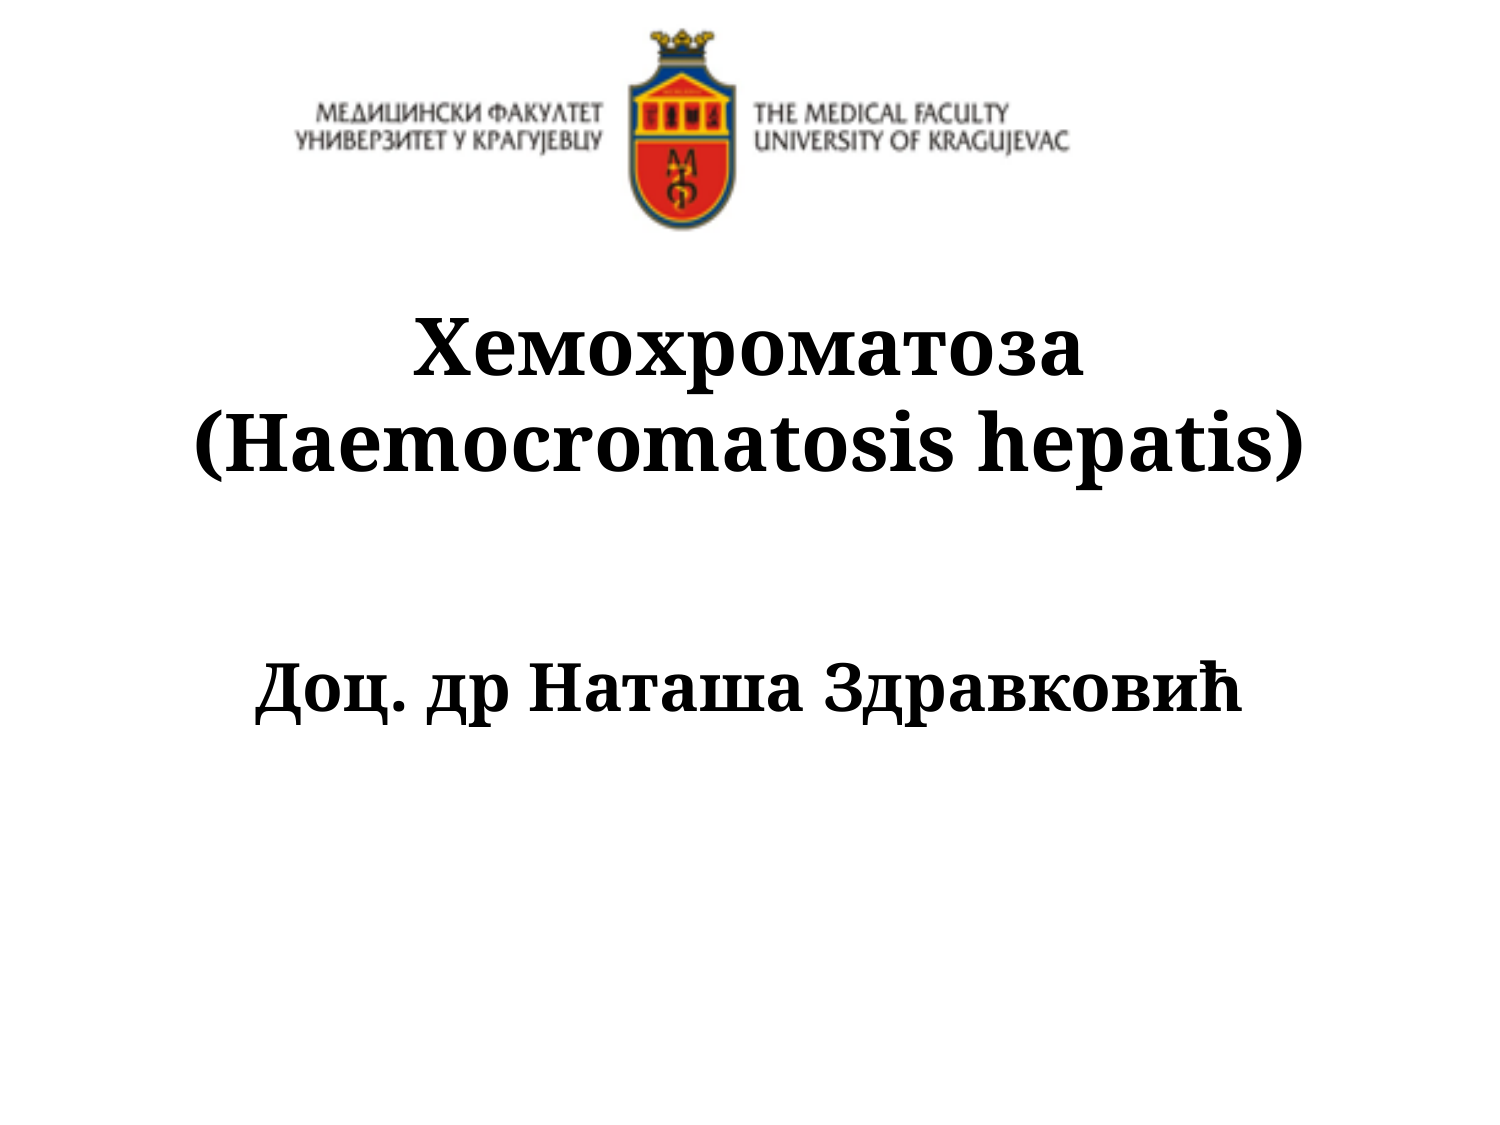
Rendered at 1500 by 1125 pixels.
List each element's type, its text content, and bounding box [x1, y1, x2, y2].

subtitle Доц. др Наташа Здравковић [225, 637, 1275, 925]
title Хемохроматоза (Haemocromatosis hepatis) [24, 287, 1475, 591]
picture [143, 24, 1284, 263]
